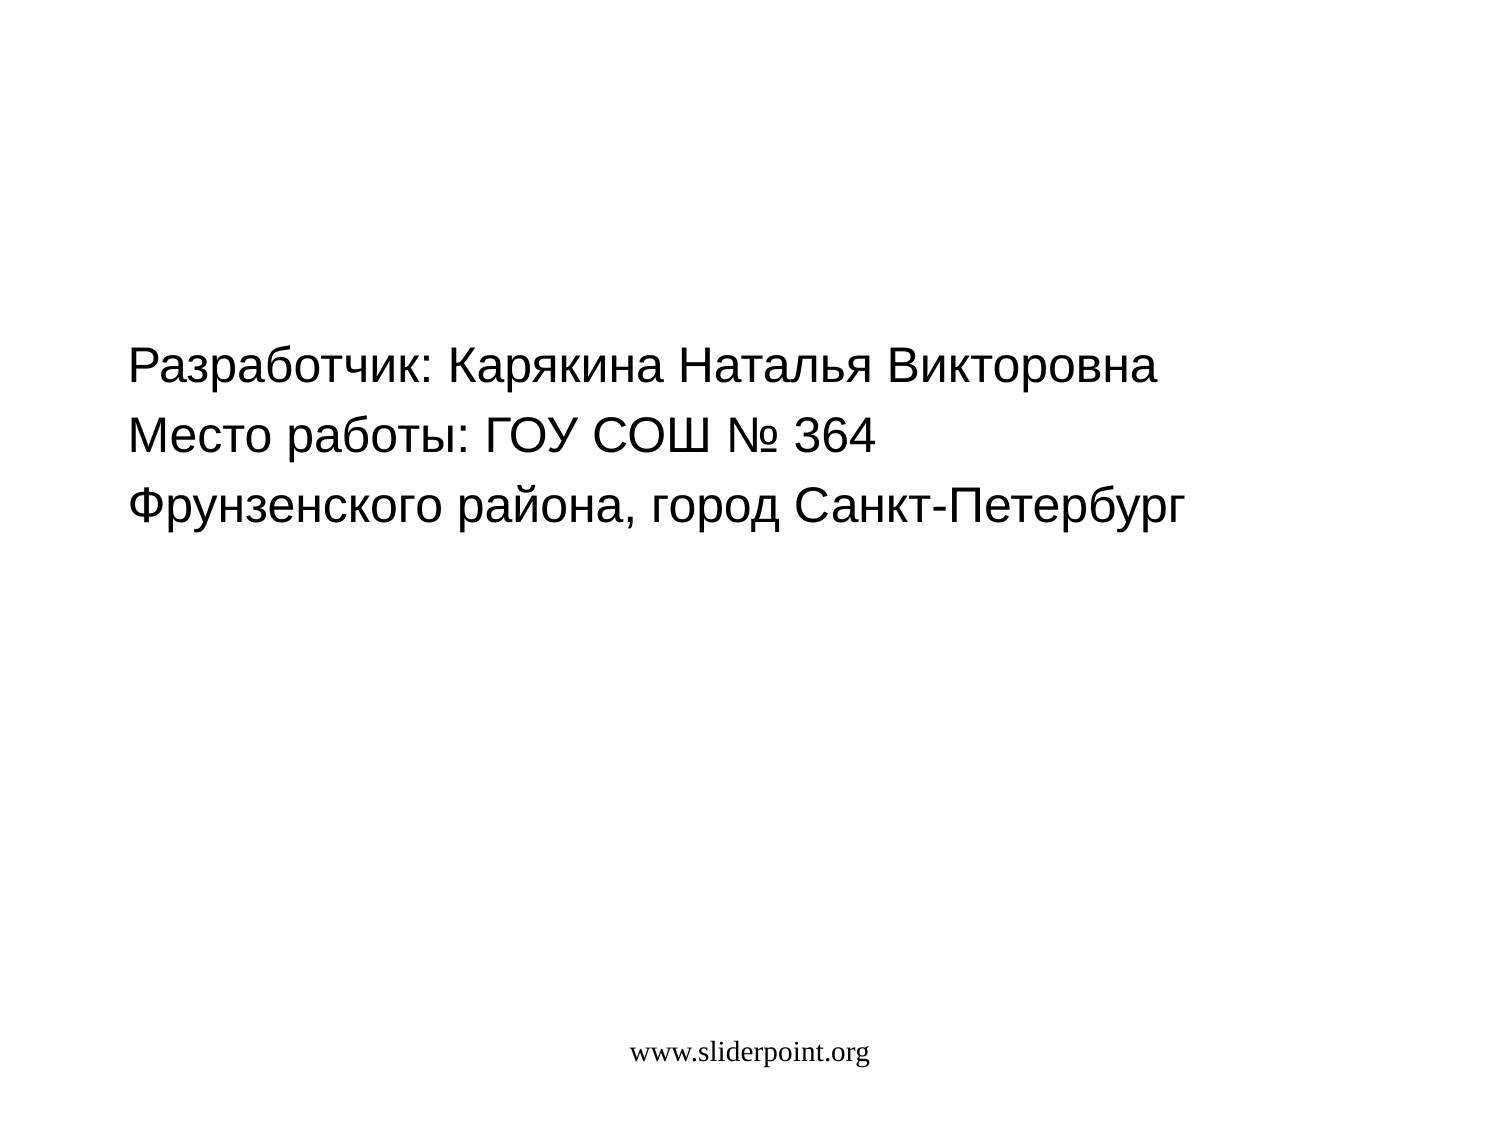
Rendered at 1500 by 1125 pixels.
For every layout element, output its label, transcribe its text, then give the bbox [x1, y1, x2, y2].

footer www.sliderpoint.org [512, 1024, 988, 1101]
list Разработчик: Карякина Наталья Викторовна Место работы: ГОУ СОШ № 364 Фрунзенского района, город Санкт-Петербург [112, 324, 1388, 1001]
